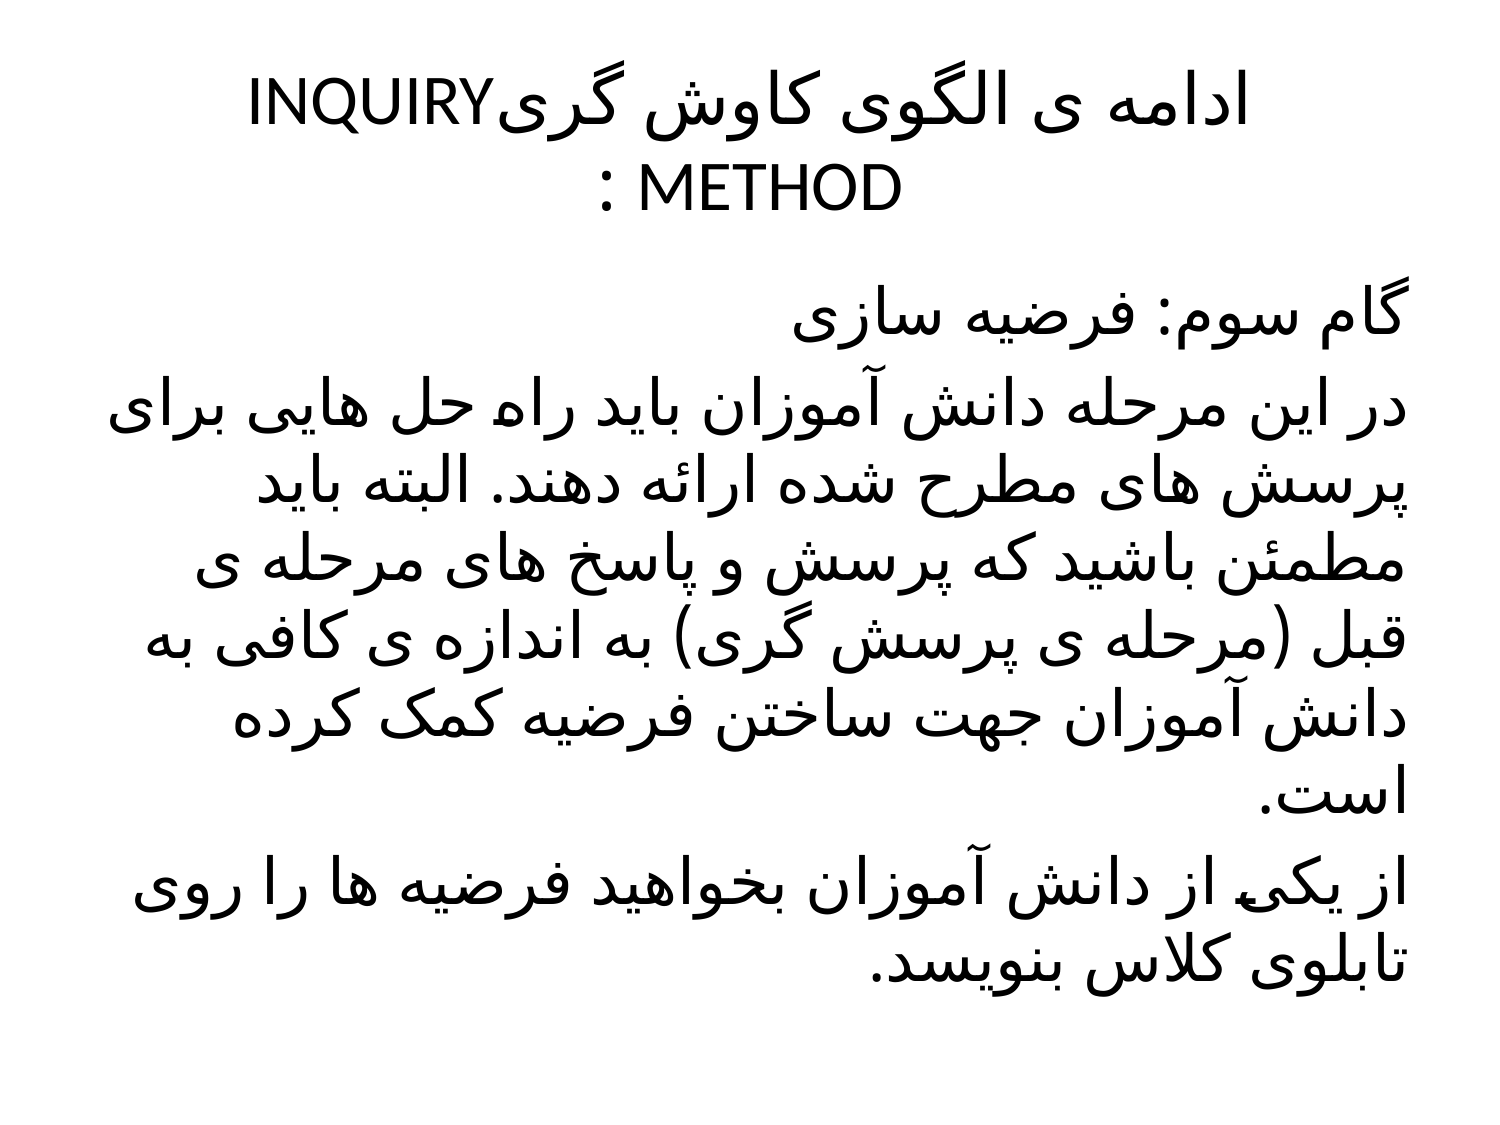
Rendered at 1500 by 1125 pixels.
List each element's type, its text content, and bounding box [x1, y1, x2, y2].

title ادامه ی الگوی کاوش گریINQUIRY METHOD : [75, 45, 1425, 233]
list گام سوم: فرضیه سازی در این مرحله دانش آموزان باید راه حل هایی برای پرسش های مطرح شده ارائه دهند. البته باید مطمئن باشید که پرسش و پاسخ های مرحله ی قبل (مرحله ی پرسش گری) به اندازه ی کافی به دانش آموزان جهت ساختن فرضیه کمک کرده است. از یکی از دانش آموزان بخواهید فرضیه ها را روی تابلوی کلاس بنویسد. [75, 262, 1425, 1005]
